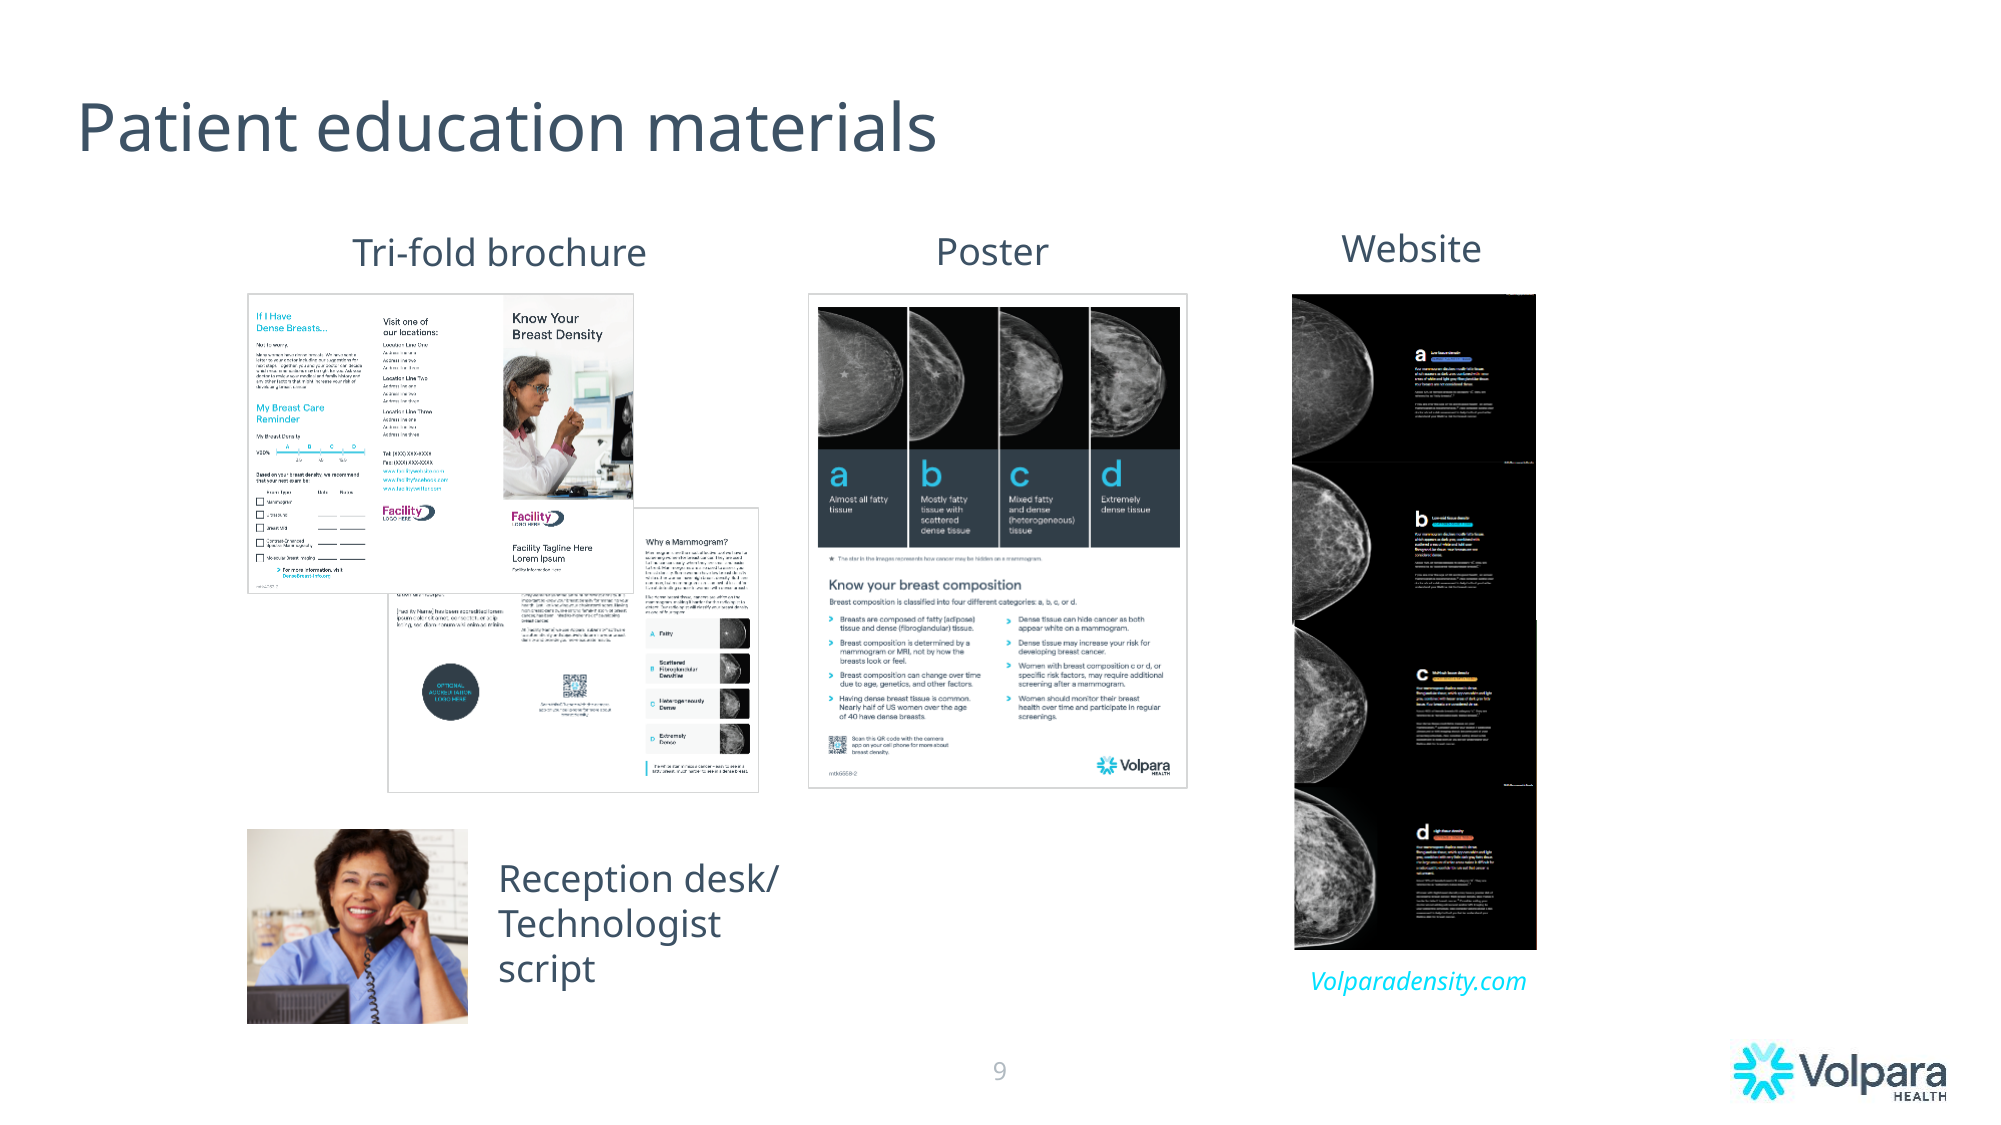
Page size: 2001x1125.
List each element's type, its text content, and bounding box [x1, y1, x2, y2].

picture [1292, 294, 1537, 950]
text_box Poster [920, 220, 1065, 281]
text_box Volparadensity.com [1267, 958, 1571, 1003]
text_box Reception desk/ Technologist script [483, 847, 812, 998]
slide_number 9 [774, 1042, 1225, 1103]
text_box Website [1326, 217, 1498, 278]
title Patient education materials [61, 59, 1863, 199]
picture [247, 829, 468, 1024]
picture [809, 294, 1187, 788]
picture [248, 294, 758, 792]
picture [1730, 1039, 1950, 1104]
text_box Tri-fold brochure [337, 221, 663, 282]
